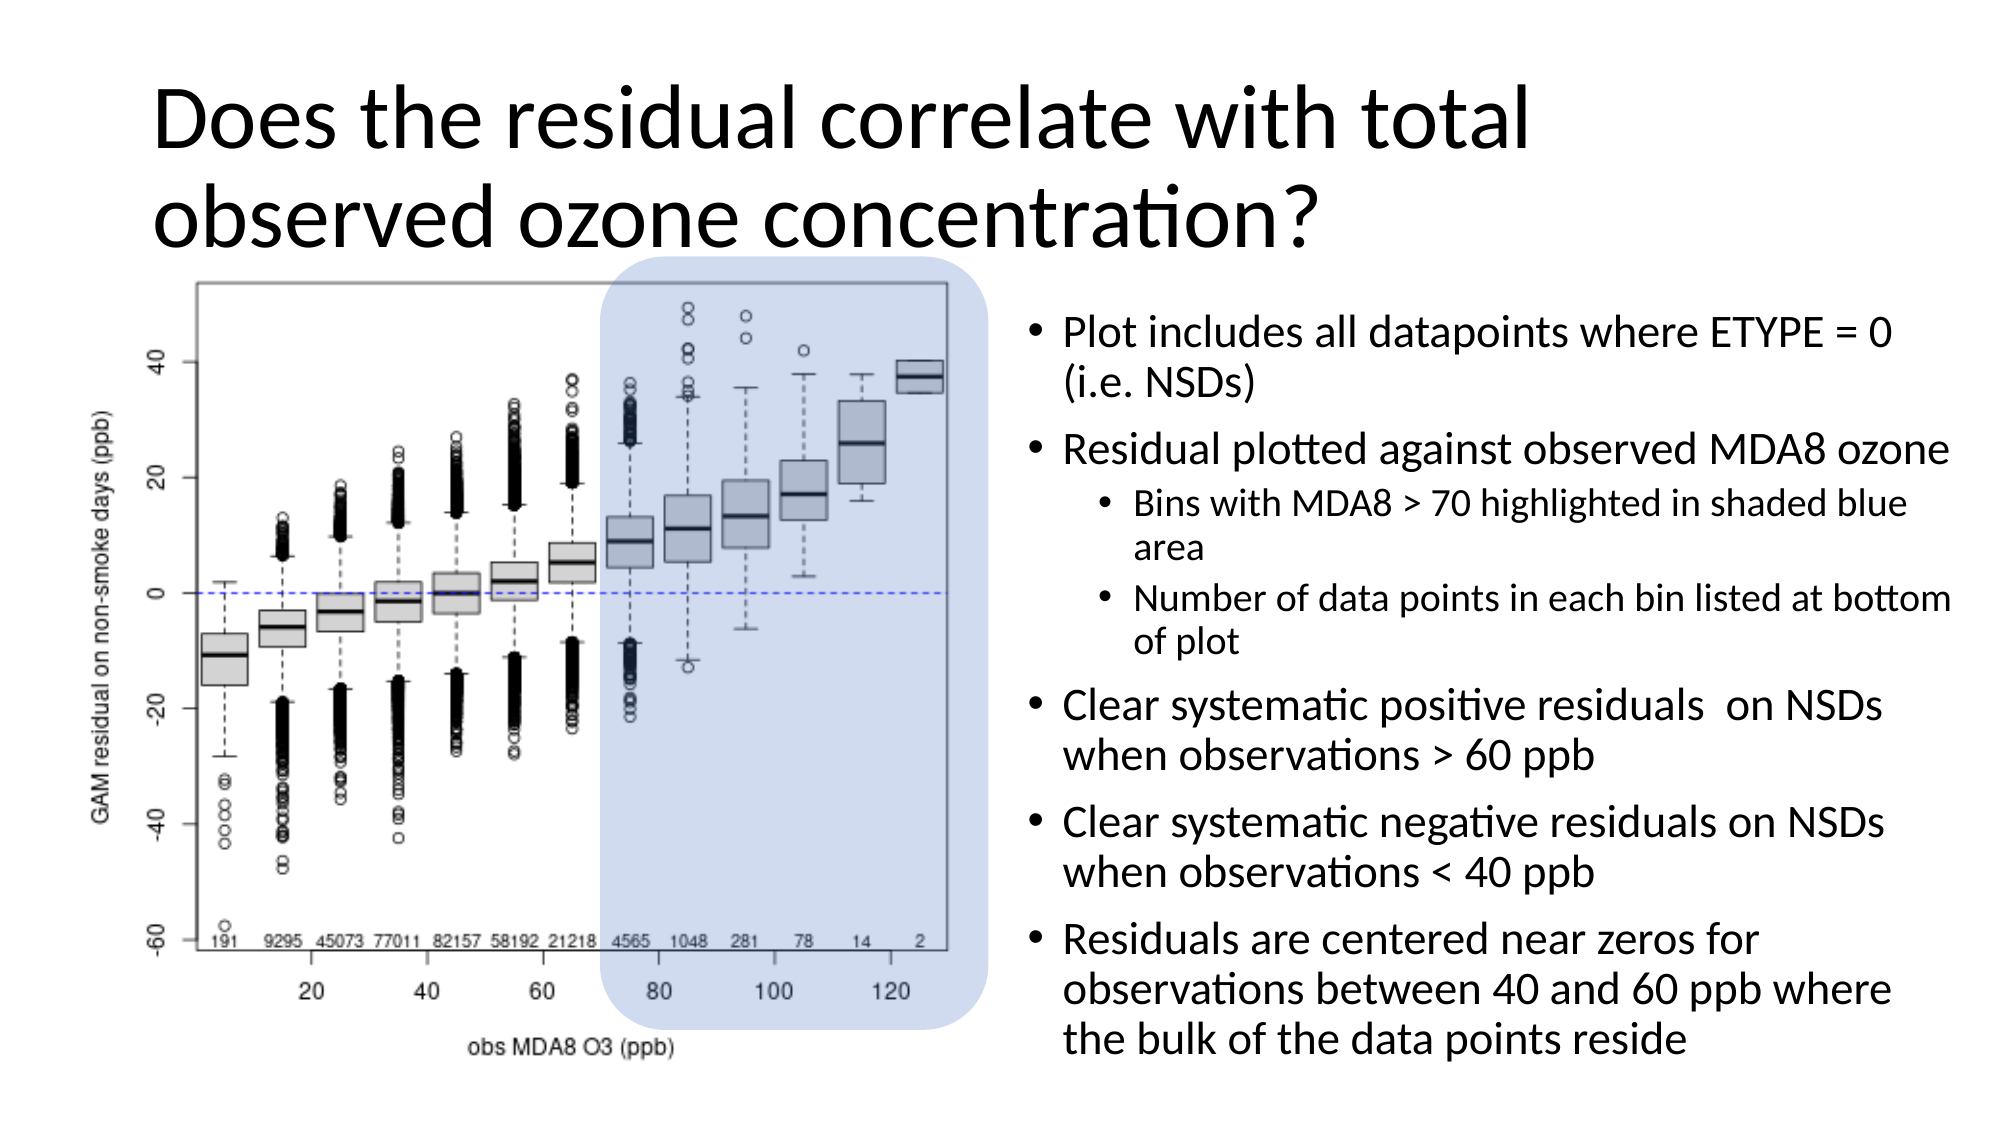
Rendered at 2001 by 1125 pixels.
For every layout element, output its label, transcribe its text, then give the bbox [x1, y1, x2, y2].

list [84, 256, 1006, 1092]
list Plot includes all datapoints where ETYPE = 0 (i.e. NSDs) Residual plotted against observed MDA8 ozone Bins with MDA8 > 70 highlighted in shaded blue area Number of data points in each bin listed at bottom of plot Clear systematic positive residuals on NSDs when observations > 60 ppb Clear systematic negative residuals on NSDs when observations < 40 ppb Residuals are centered near zeros for observations between 40 and 60 ppb where the bulk of the data points reside [1012, 299, 1975, 1092]
title Does the residual correlate with total observed ozone concentration? [137, 59, 1863, 278]
